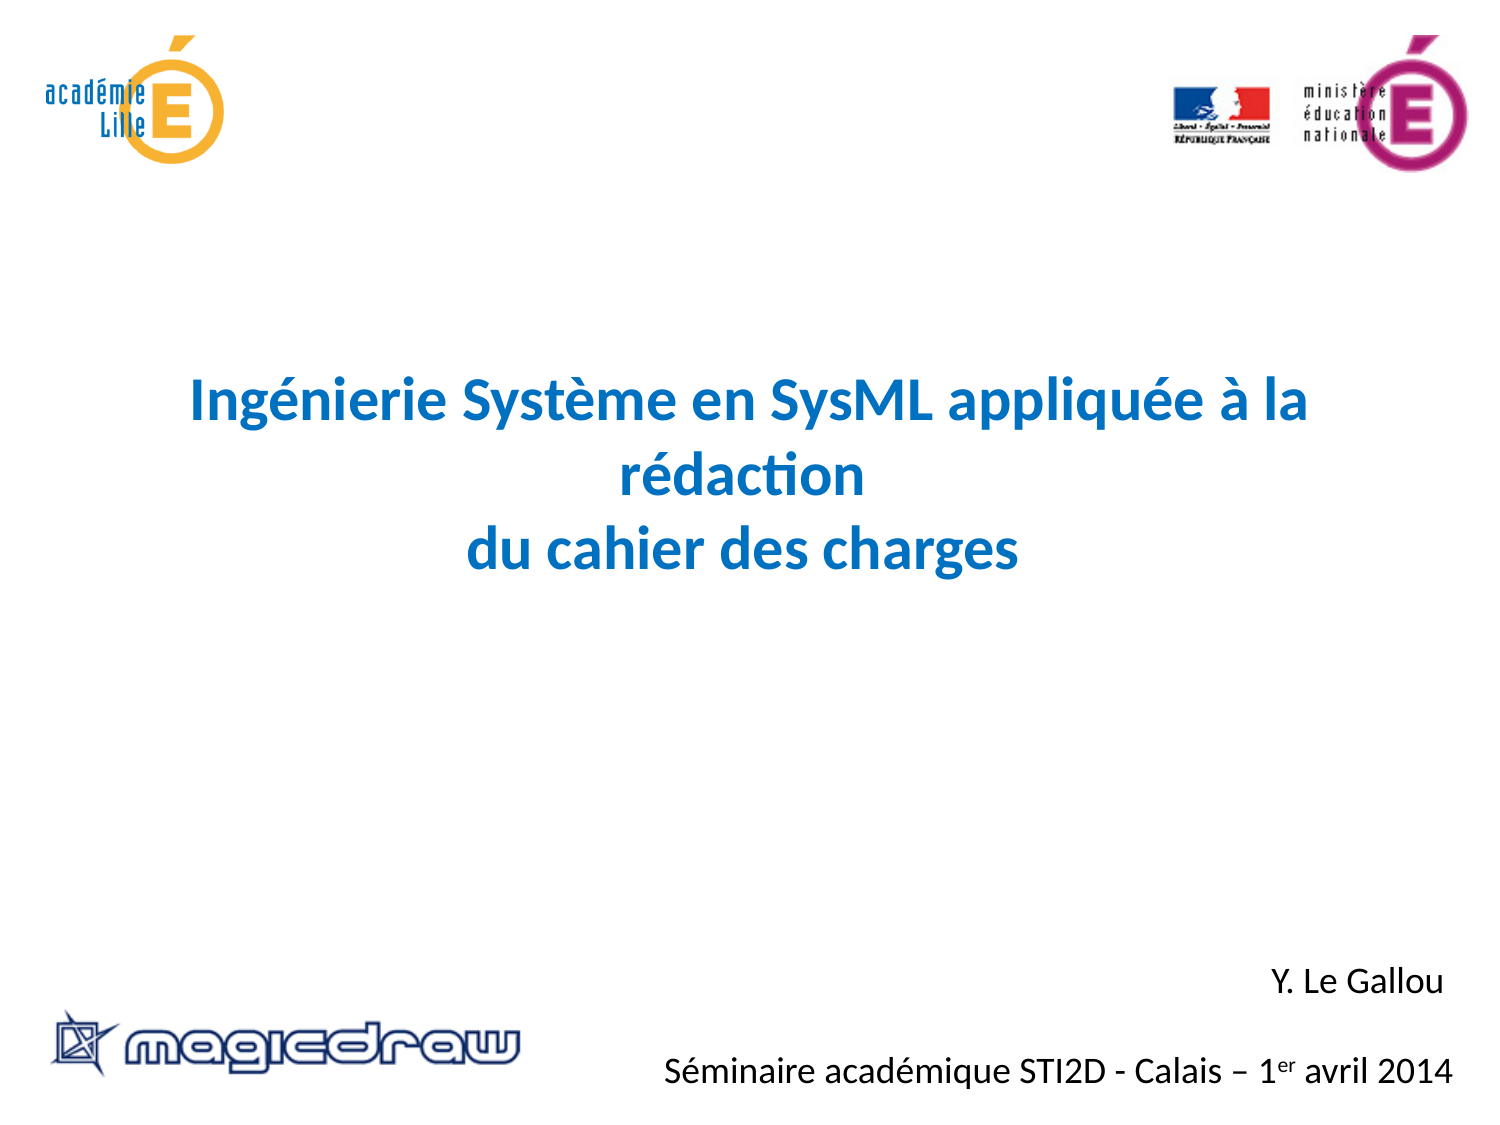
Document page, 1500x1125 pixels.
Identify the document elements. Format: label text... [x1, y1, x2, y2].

text_box Y. Le Gallou Séminaire académique STI2D - Calais – 1er avril 2014 [445, 949, 1468, 1099]
picture [46, 34, 224, 164]
title Ingénierie Système en SysML appliquée à la rédaction du cahier des charges [112, 349, 1388, 591]
picture [1112, 34, 1469, 173]
picture [34, 995, 536, 1091]
